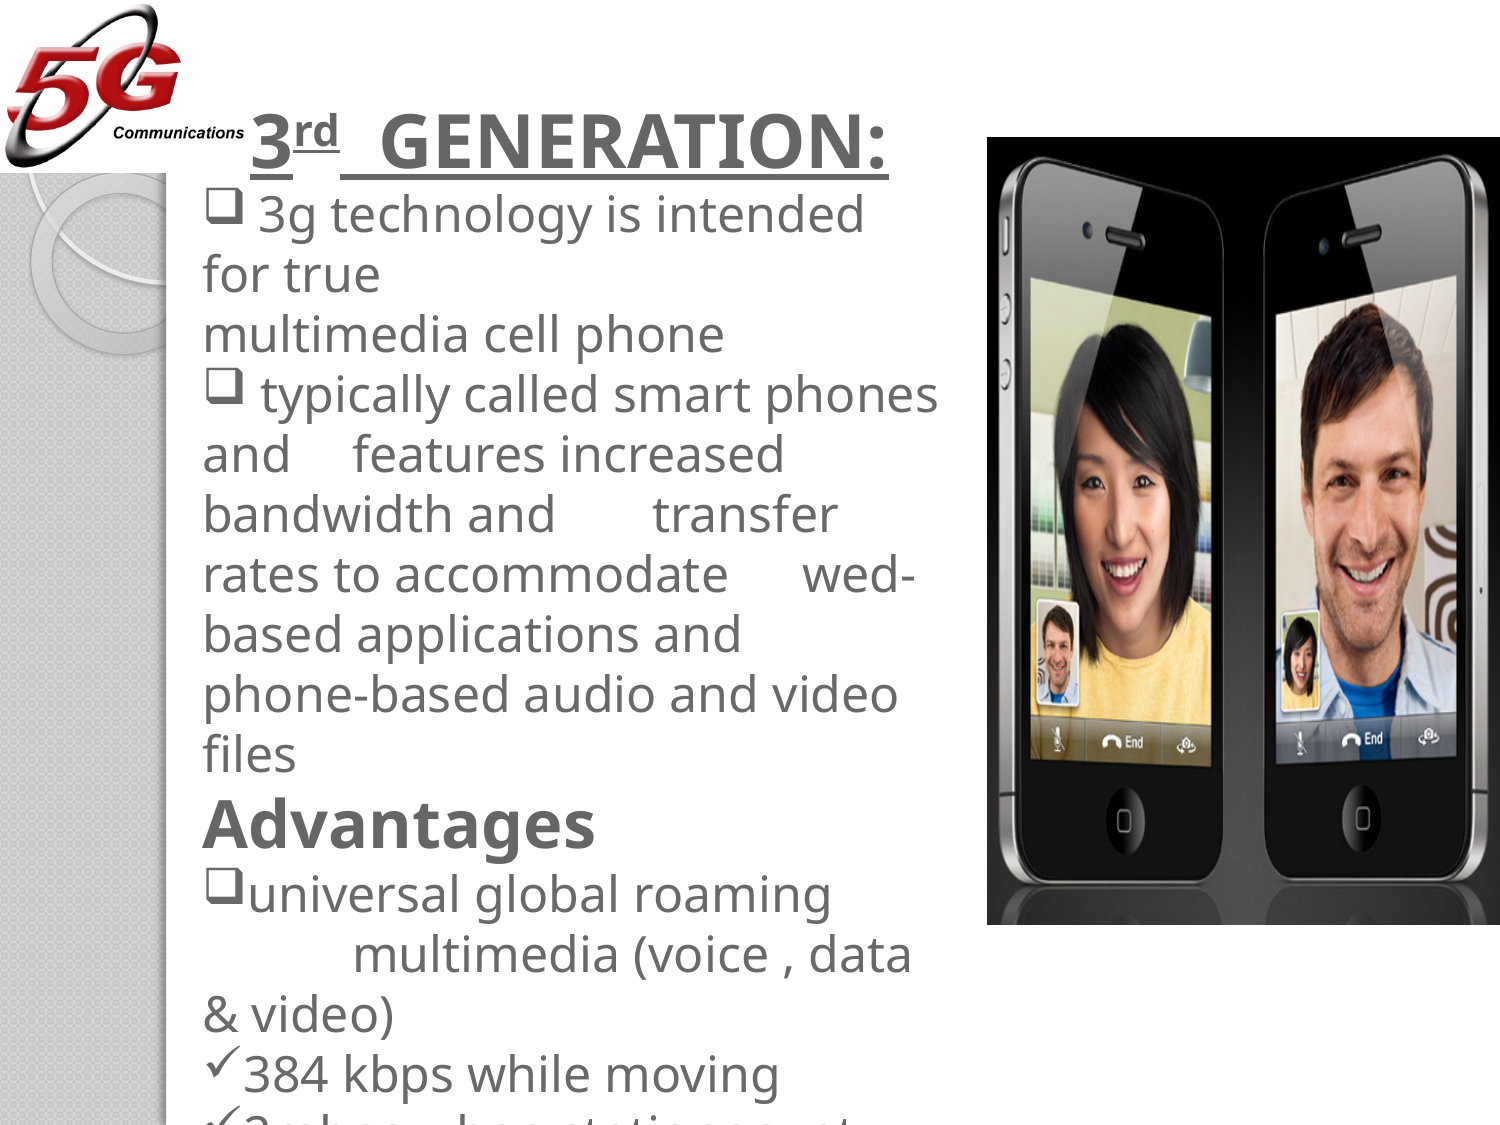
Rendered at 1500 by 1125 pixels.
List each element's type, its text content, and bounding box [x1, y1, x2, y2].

text_box 3g technology is intended for true multimedia cell phone typically called smart phones and features increased bandwidth and transfer rates to accommodate wed-based applications and phone-based audio and video files Advantages universal global roaming multimedia (voice , data & video) 384 kbps while moving 2mbps when stationary at specific l locations video calling [187, 174, 975, 1125]
title 3rd GENERATION: [258, 45, 1466, 233]
picture [0, 0, 251, 174]
picture [987, 137, 1500, 926]
